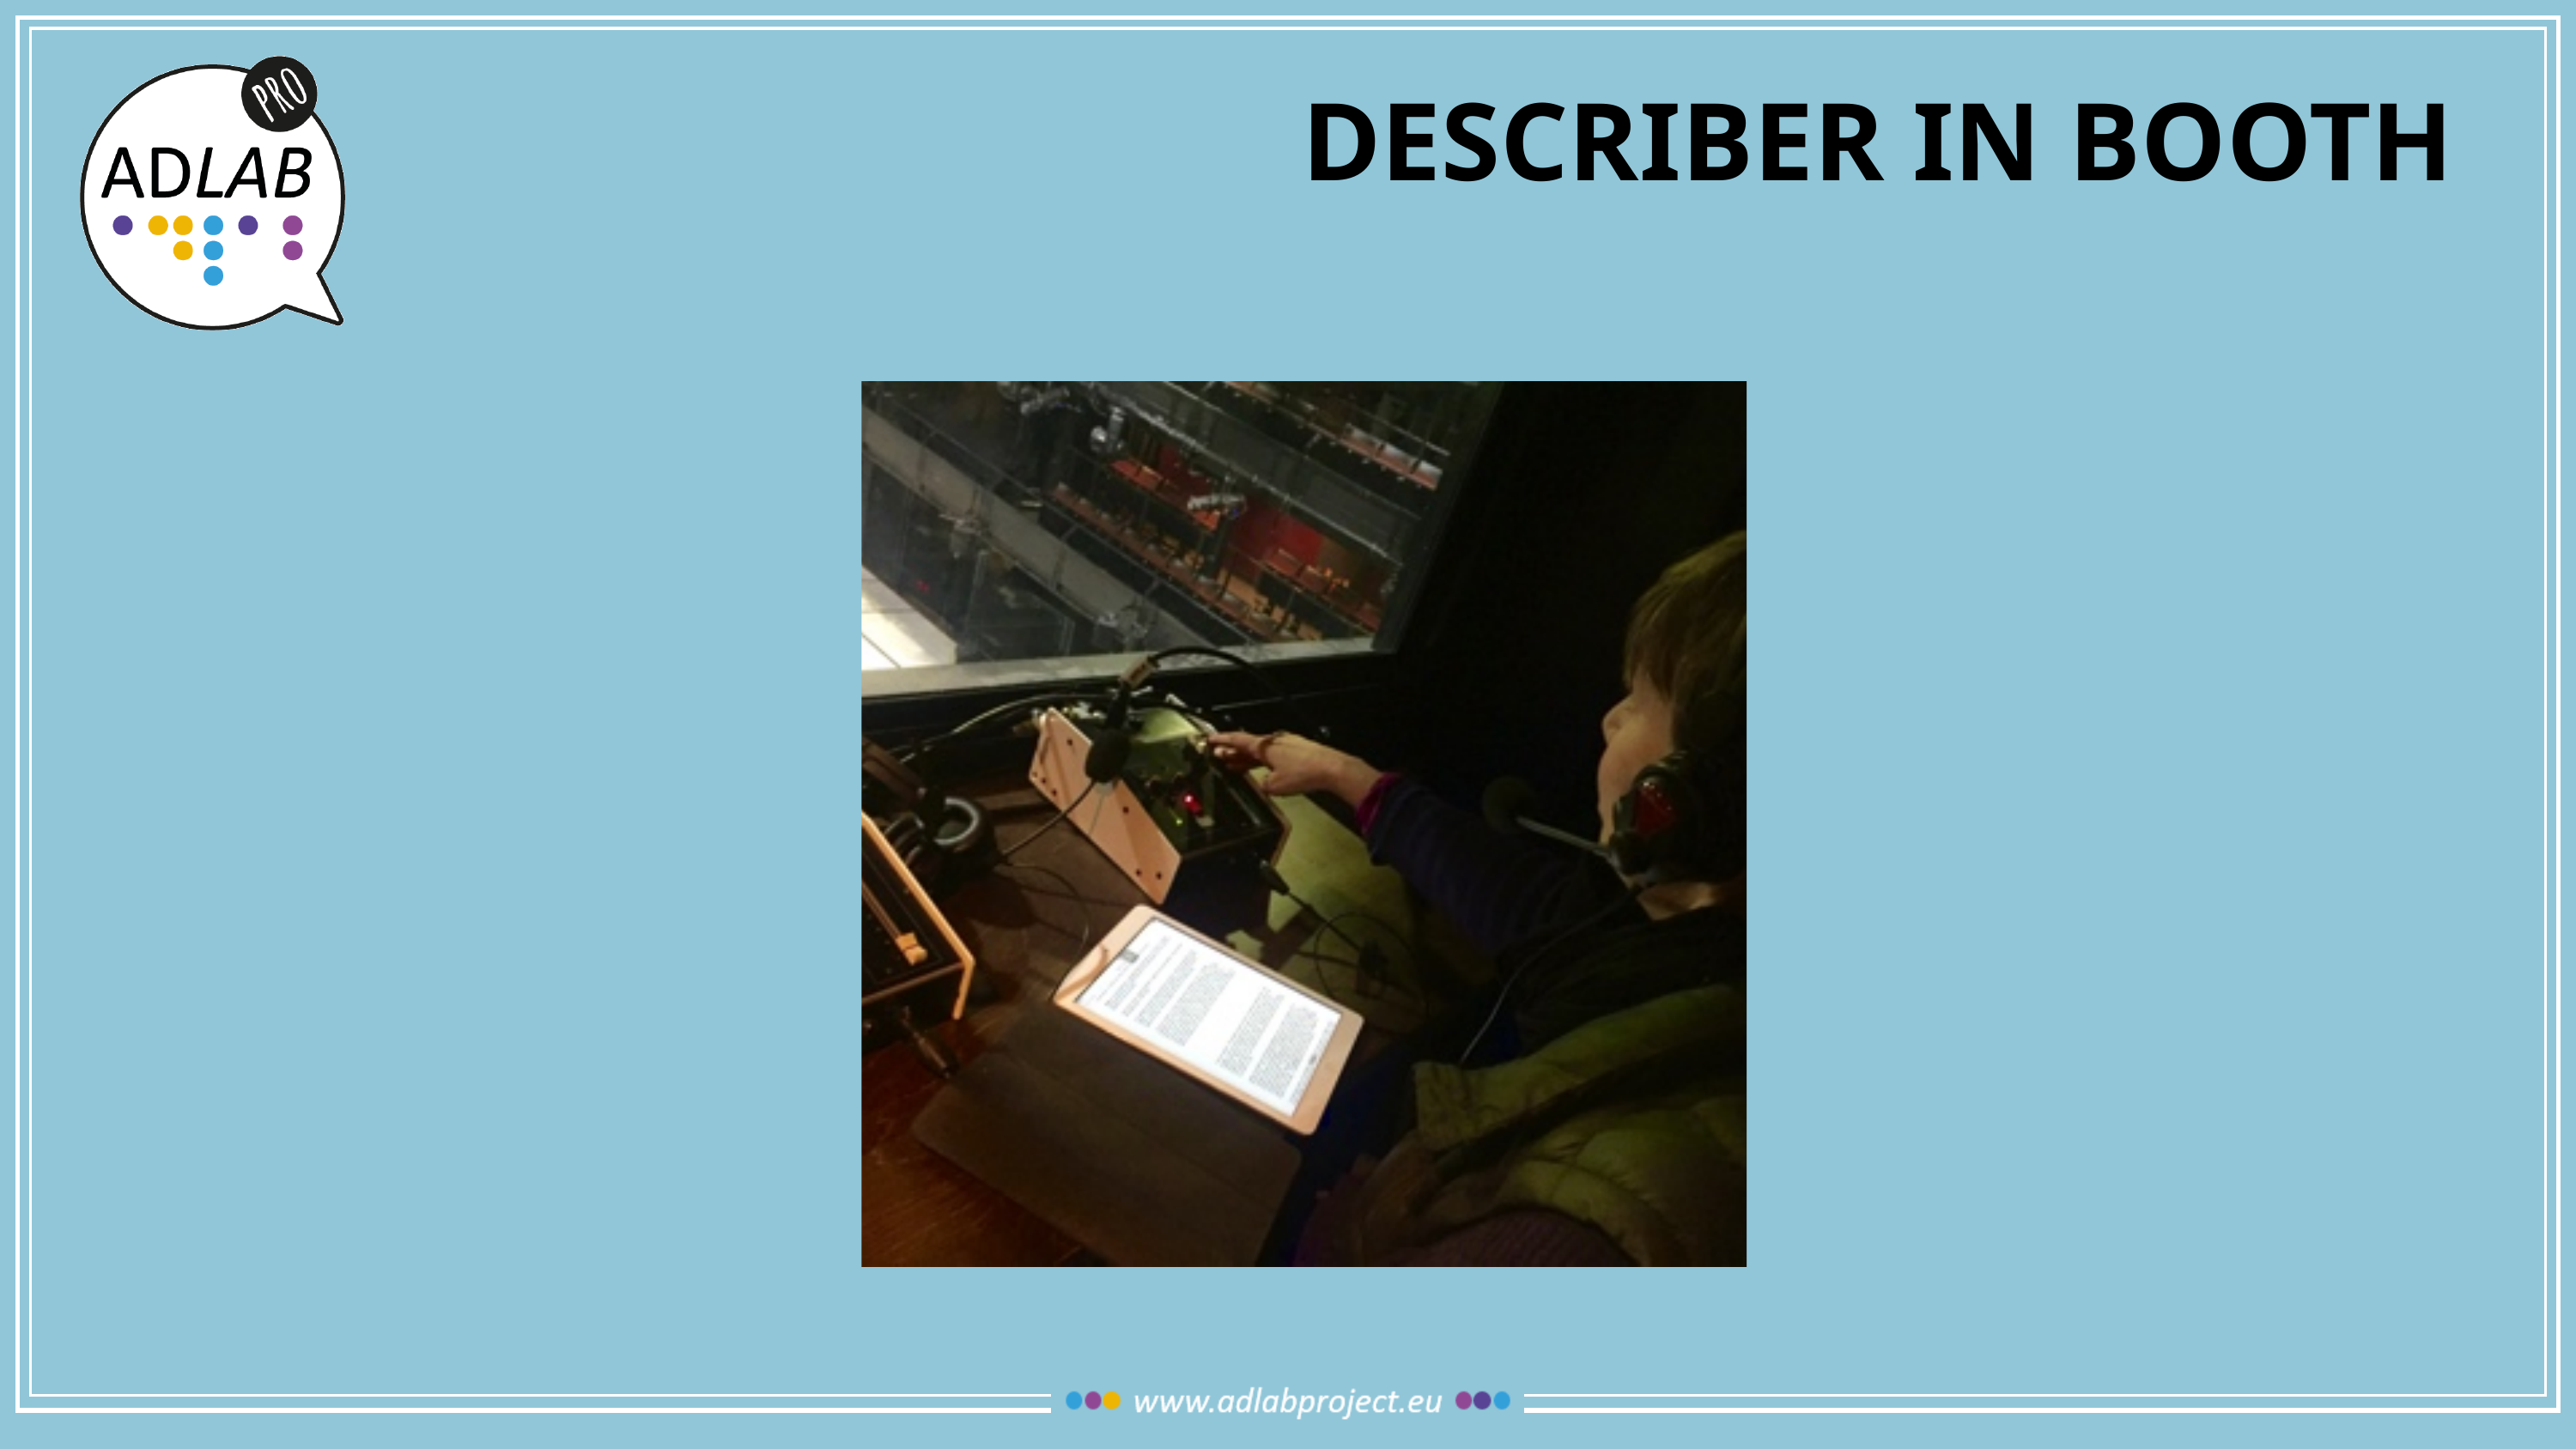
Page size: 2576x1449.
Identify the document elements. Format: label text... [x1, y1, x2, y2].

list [861, 381, 1747, 1267]
picture [72, 49, 353, 330]
title Describer in booth [384, 70, 2467, 351]
picture [1051, 1378, 1524, 1429]
